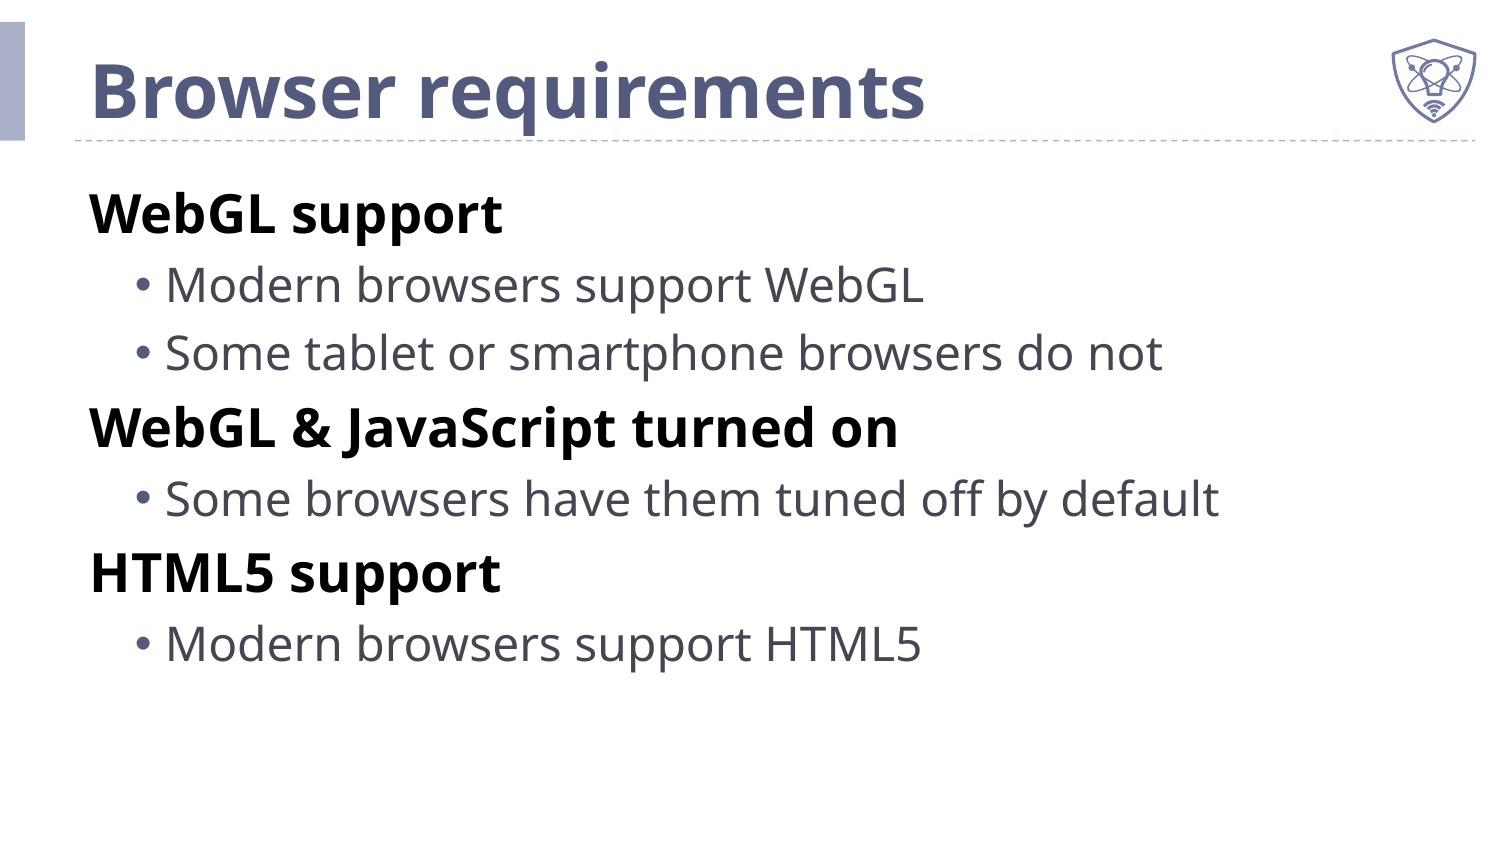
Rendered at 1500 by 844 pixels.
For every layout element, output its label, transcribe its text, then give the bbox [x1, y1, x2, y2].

list WebGL support Modern browsers support WebGL Some tablet or smartphone browsers do not WebGL & JavaScript turned on Some browsers have them tuned off by default HTML5 support Modern browsers support HTML5 [75, 171, 1475, 835]
title Browser requirements [75, 18, 1475, 141]
